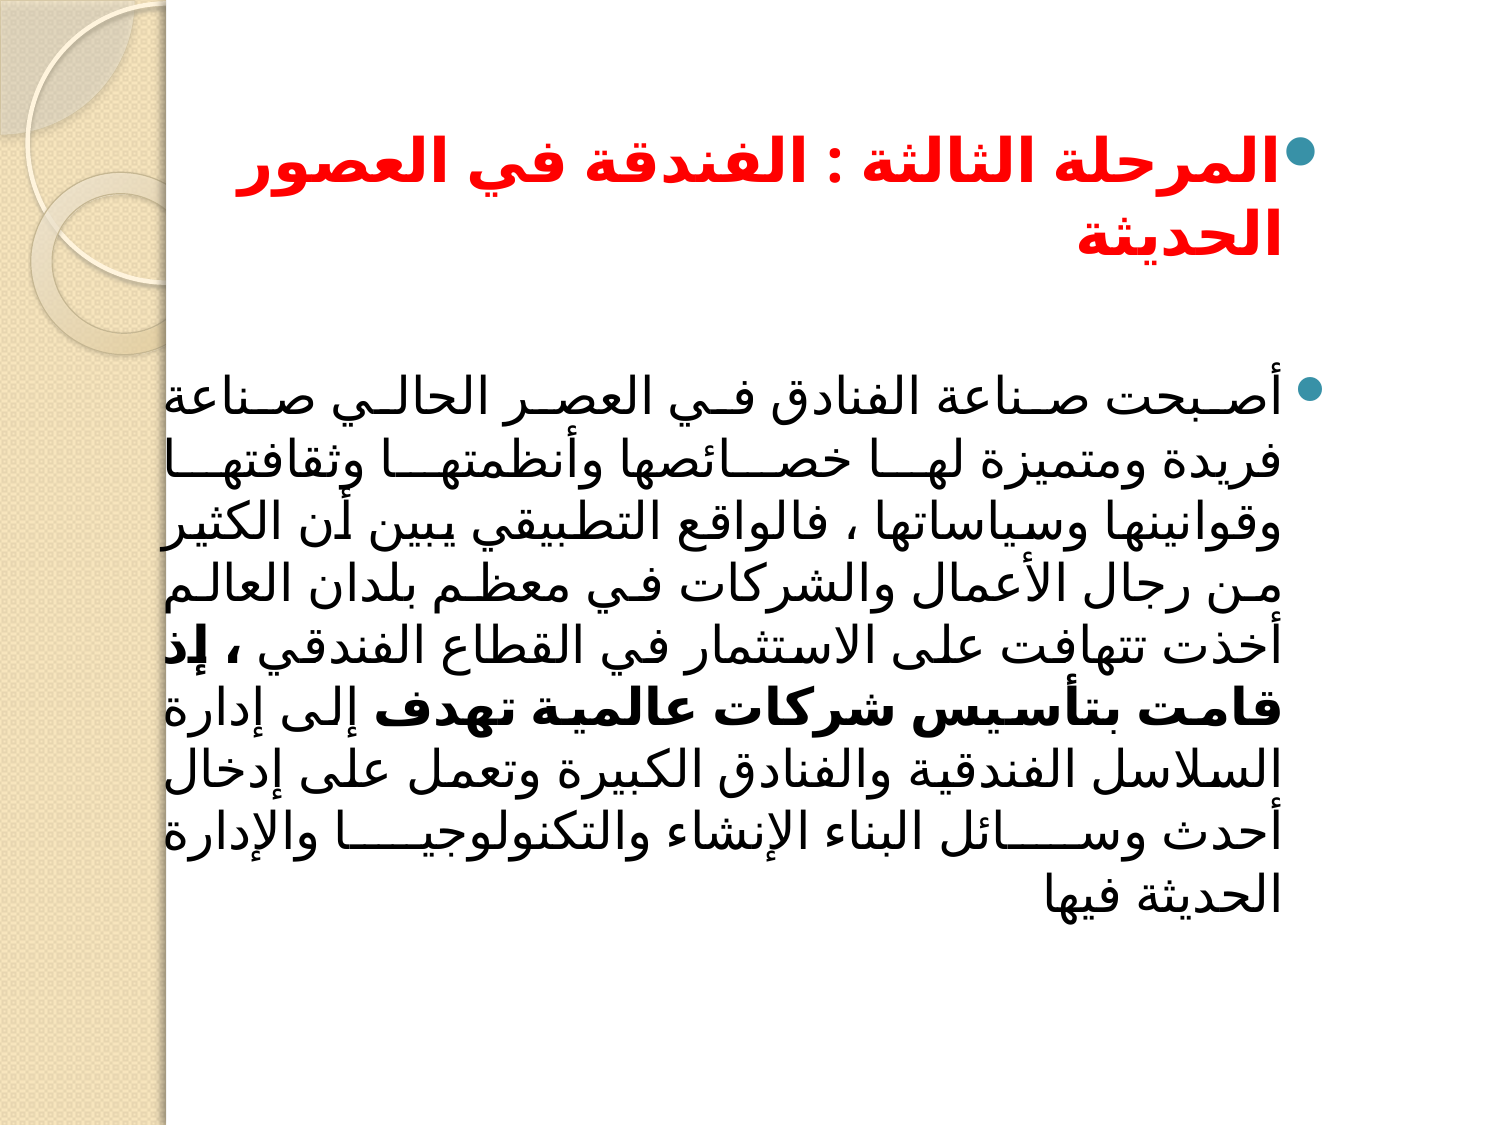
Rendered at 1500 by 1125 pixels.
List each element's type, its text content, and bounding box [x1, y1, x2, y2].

list المرحلة الثالثة : الفندقة في العصور الحديثة أصبحت صناعة الفنادق في العصر الحالي صناعة فريدة ومتميزة لها خصائصها وأنظمتها وثقافتها وقوانينها وسياساتها ، فالواقع التطبيقي يبين أن الكثير من رجال الأعمال والشركات في معظم بلدان العالم أخذت تتهافت على الاستثمار في القطاع الفندقي ، إذ قامت بتأسيس شركات عالمية تهدف إلى إدارة السلاسل الفندقية والفنادق الكبيرة وتعمل على إدخال أحدث وسائل البناء الإنشاء والتكنولوجيا والإدارة الحديثة فيها [147, 113, 1353, 939]
